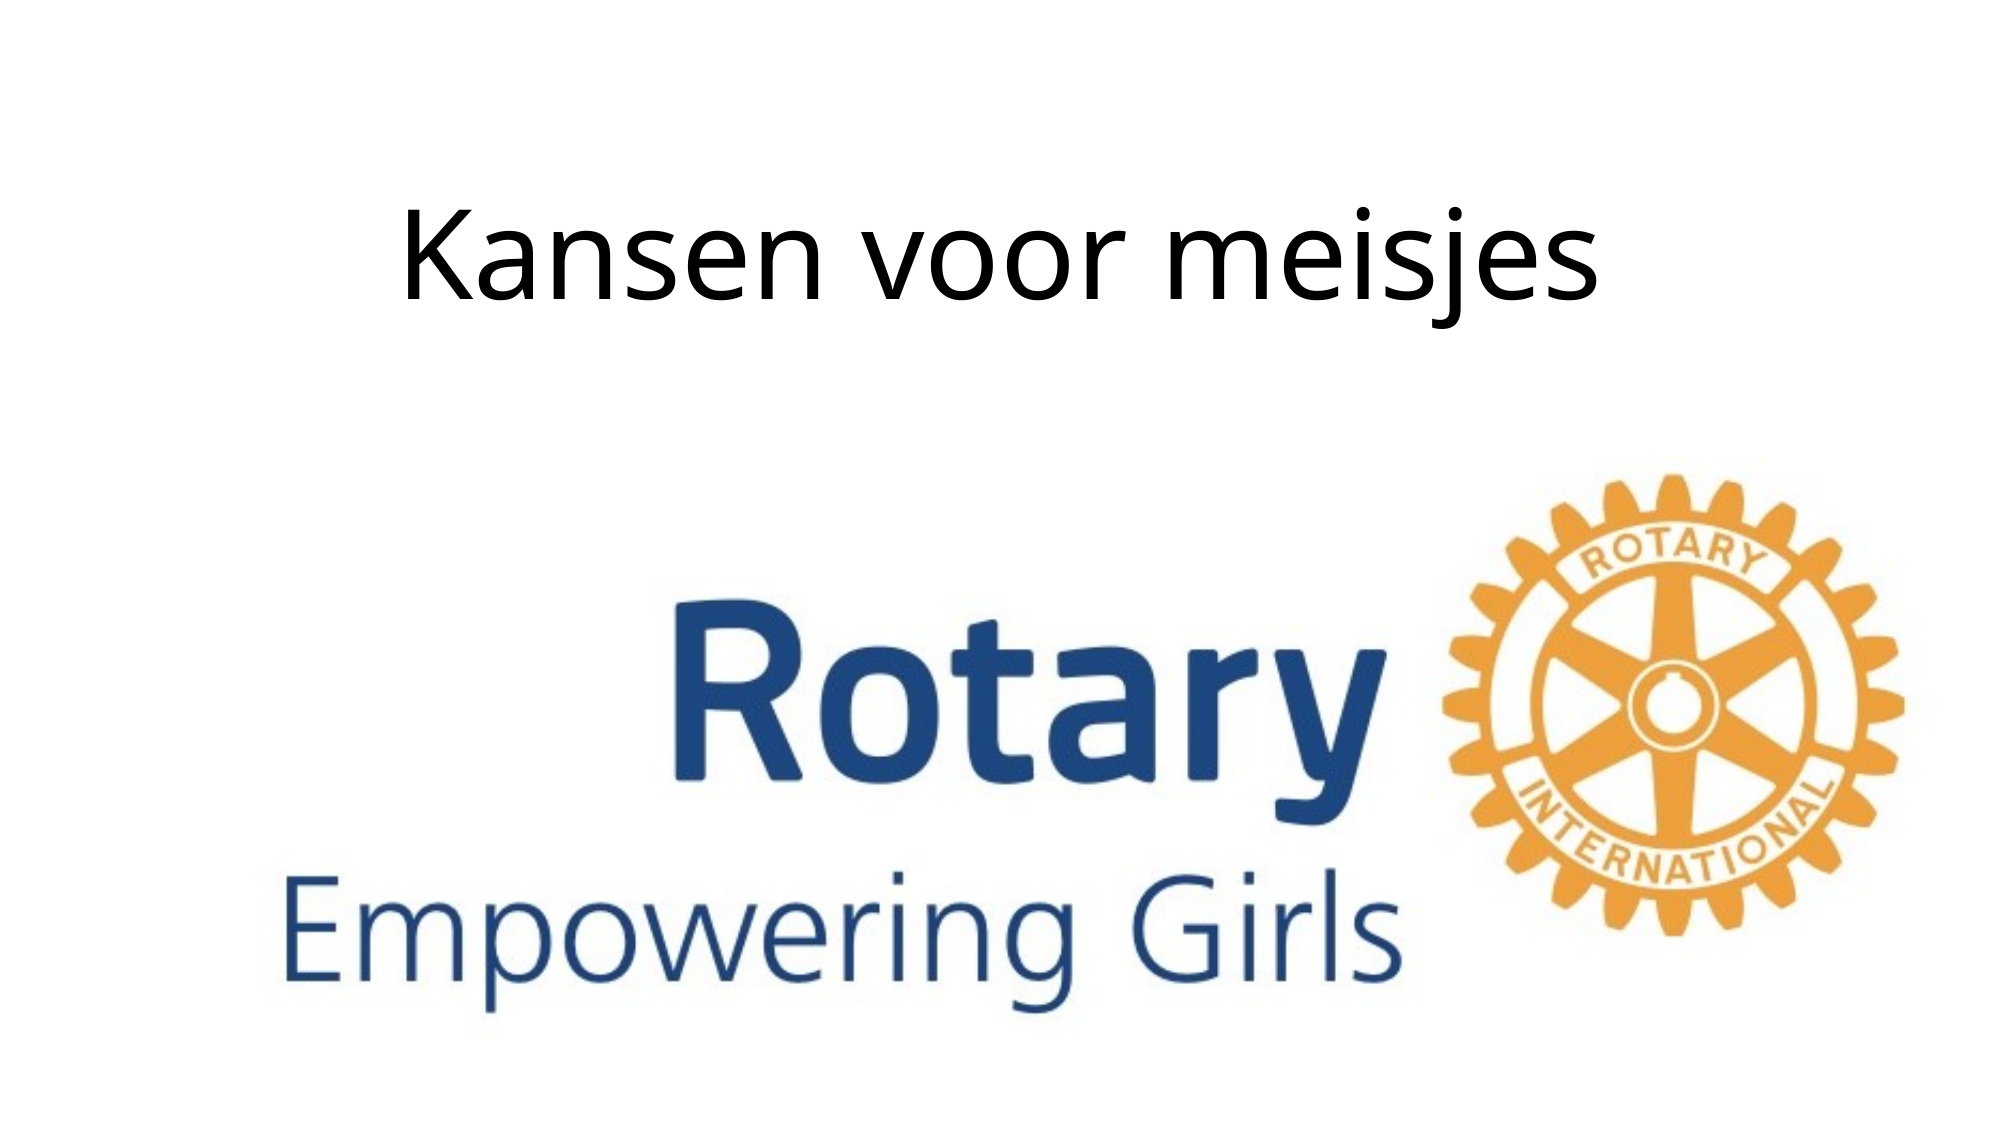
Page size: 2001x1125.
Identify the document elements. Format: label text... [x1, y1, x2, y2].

picture [191, 389, 1950, 1125]
title Kansen voor meisjes [249, 184, 1750, 389]
